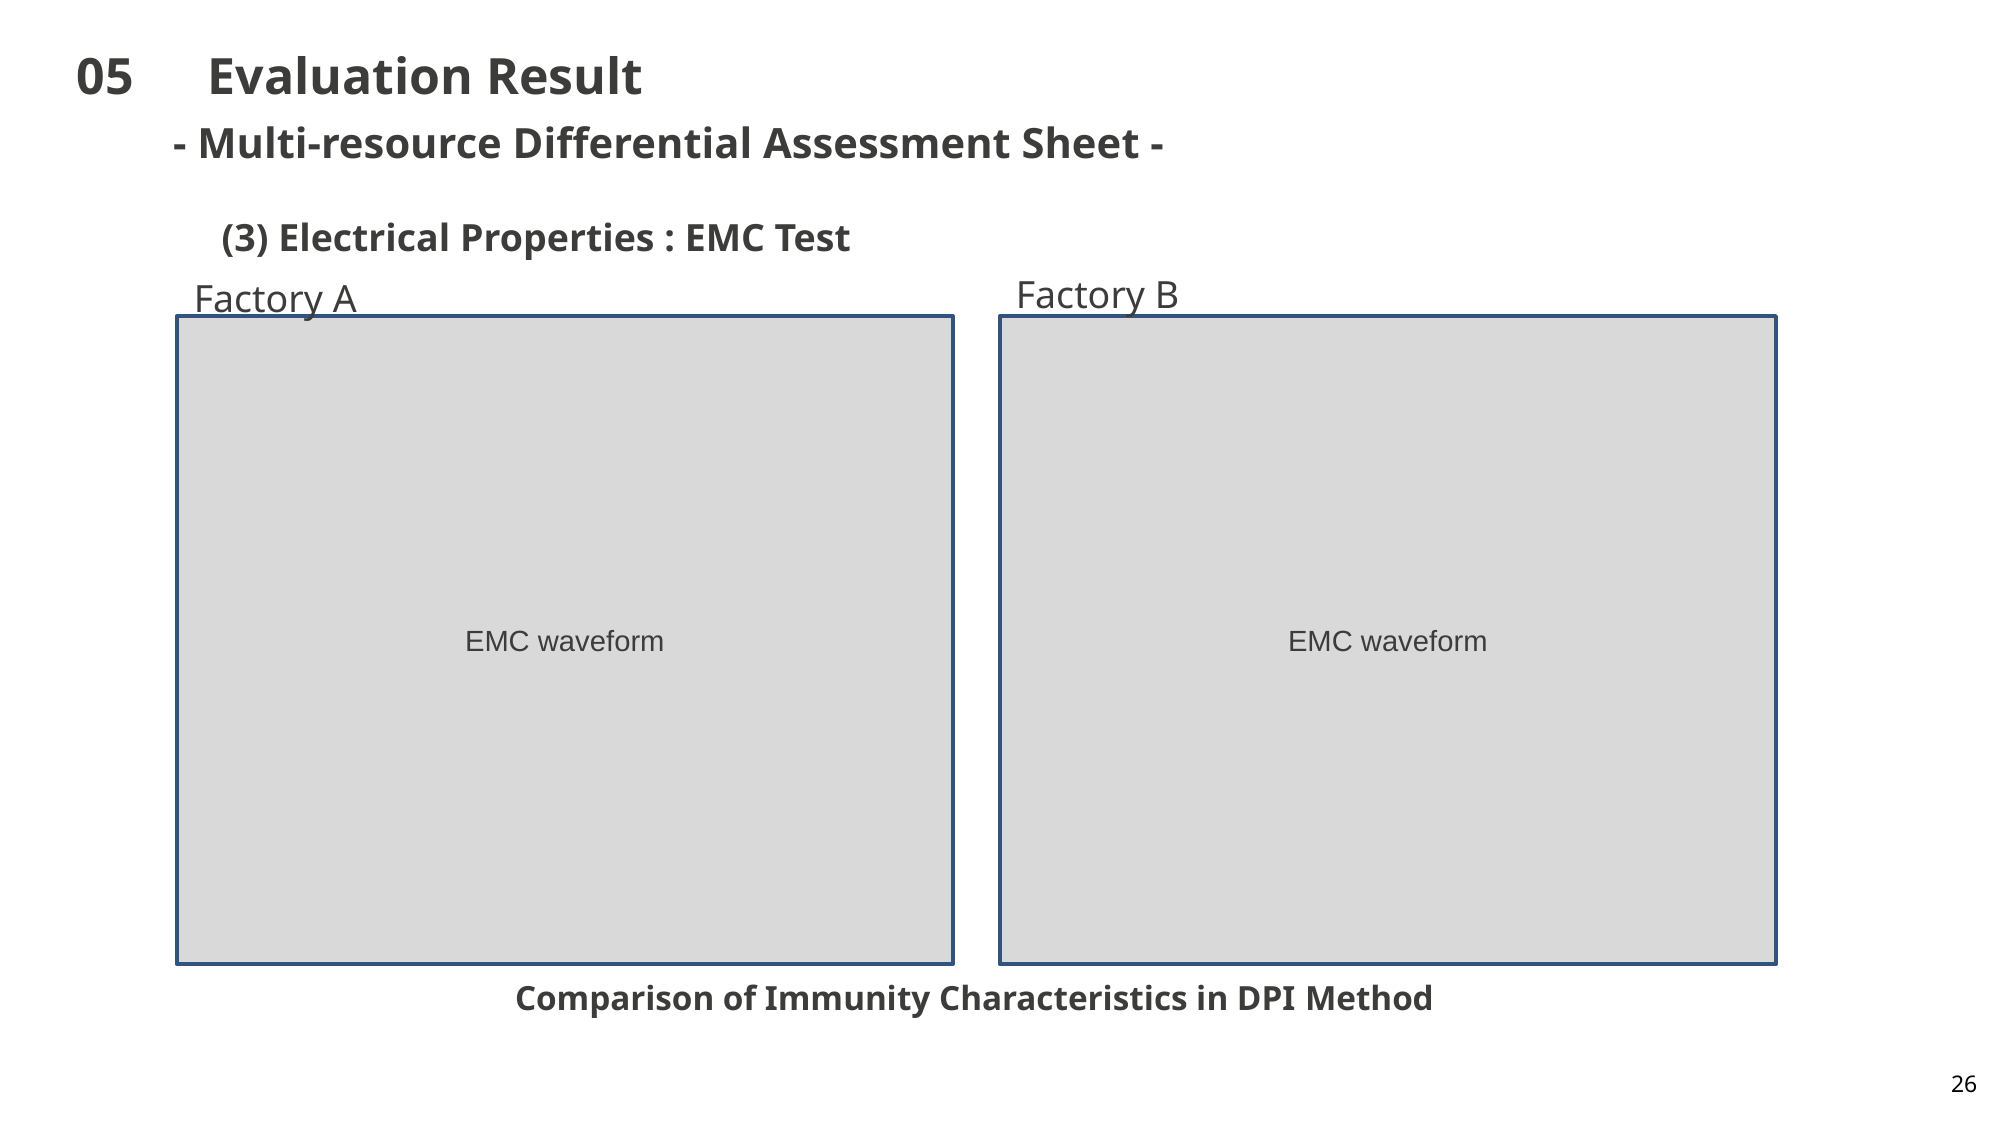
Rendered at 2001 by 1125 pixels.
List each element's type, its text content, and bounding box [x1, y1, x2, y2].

text_box Comparison of Immunity Characteristics in DPI Method [173, 969, 1776, 1025]
text_box EMC waveform [998, 314, 1778, 966]
text_box Factory B [1000, 263, 1195, 324]
text_box (3) Electrical Properties : EMC Test [206, 206, 867, 267]
title 05 Evaluation Result [0, 0, 1877, 123]
text_box EMC waveform [175, 314, 955, 966]
text_box - Multi-resource Differential Assessment Sheet - [173, 122, 1994, 168]
text_box Factory A [179, 267, 372, 327]
